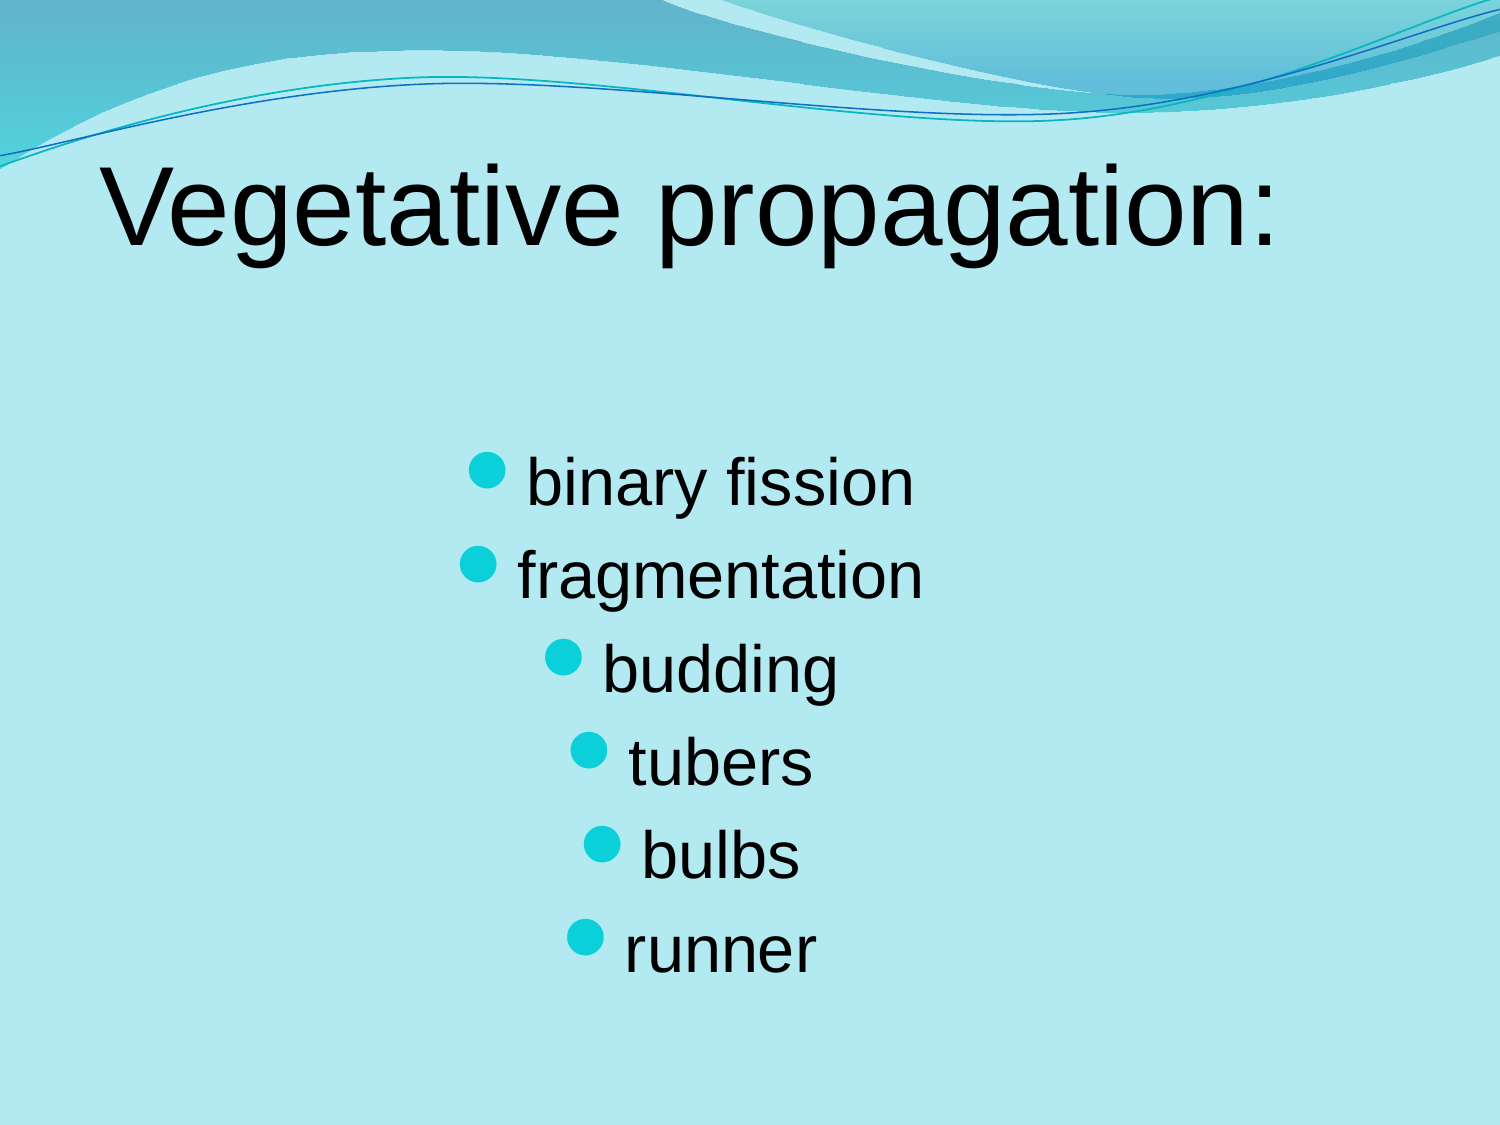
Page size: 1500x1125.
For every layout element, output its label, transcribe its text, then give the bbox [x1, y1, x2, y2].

list Vegetative propagation: binary fission fragmentation budding tubers bulbs runner [40, 125, 1339, 976]
